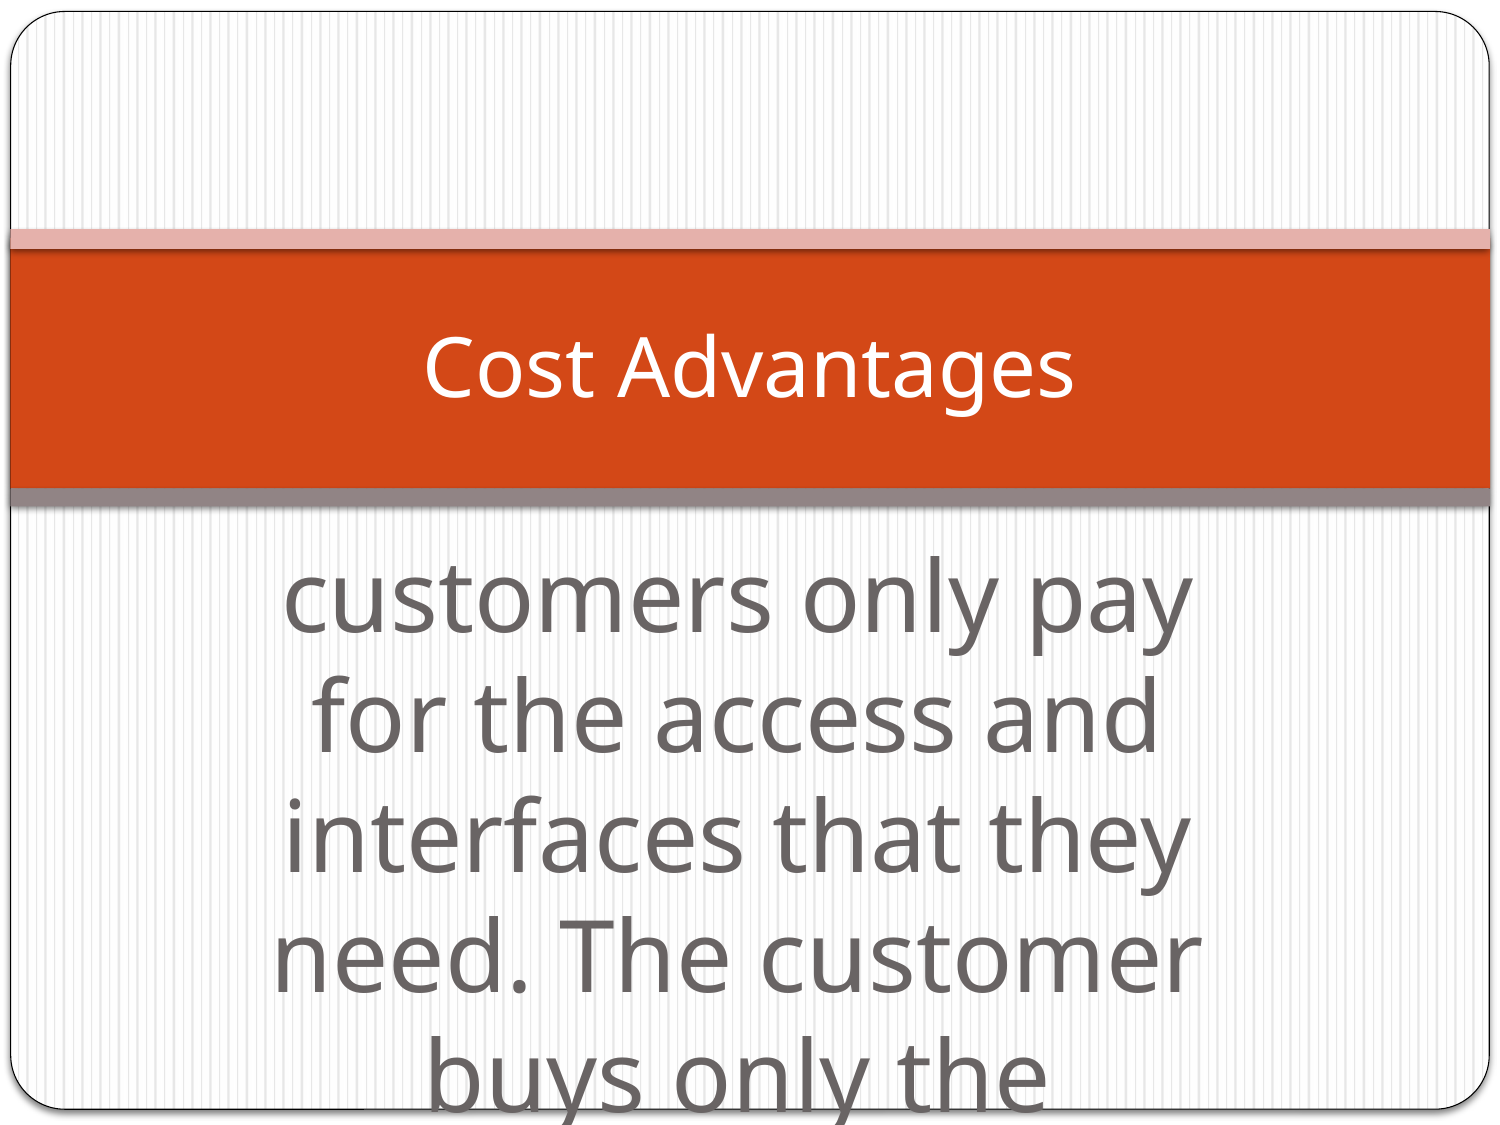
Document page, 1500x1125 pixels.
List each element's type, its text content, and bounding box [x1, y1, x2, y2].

subtitle customers only pay for the access and interfaces that they need. The customer buys only the services they need [212, 525, 1263, 788]
title Cost Advantages [75, 247, 1425, 489]
